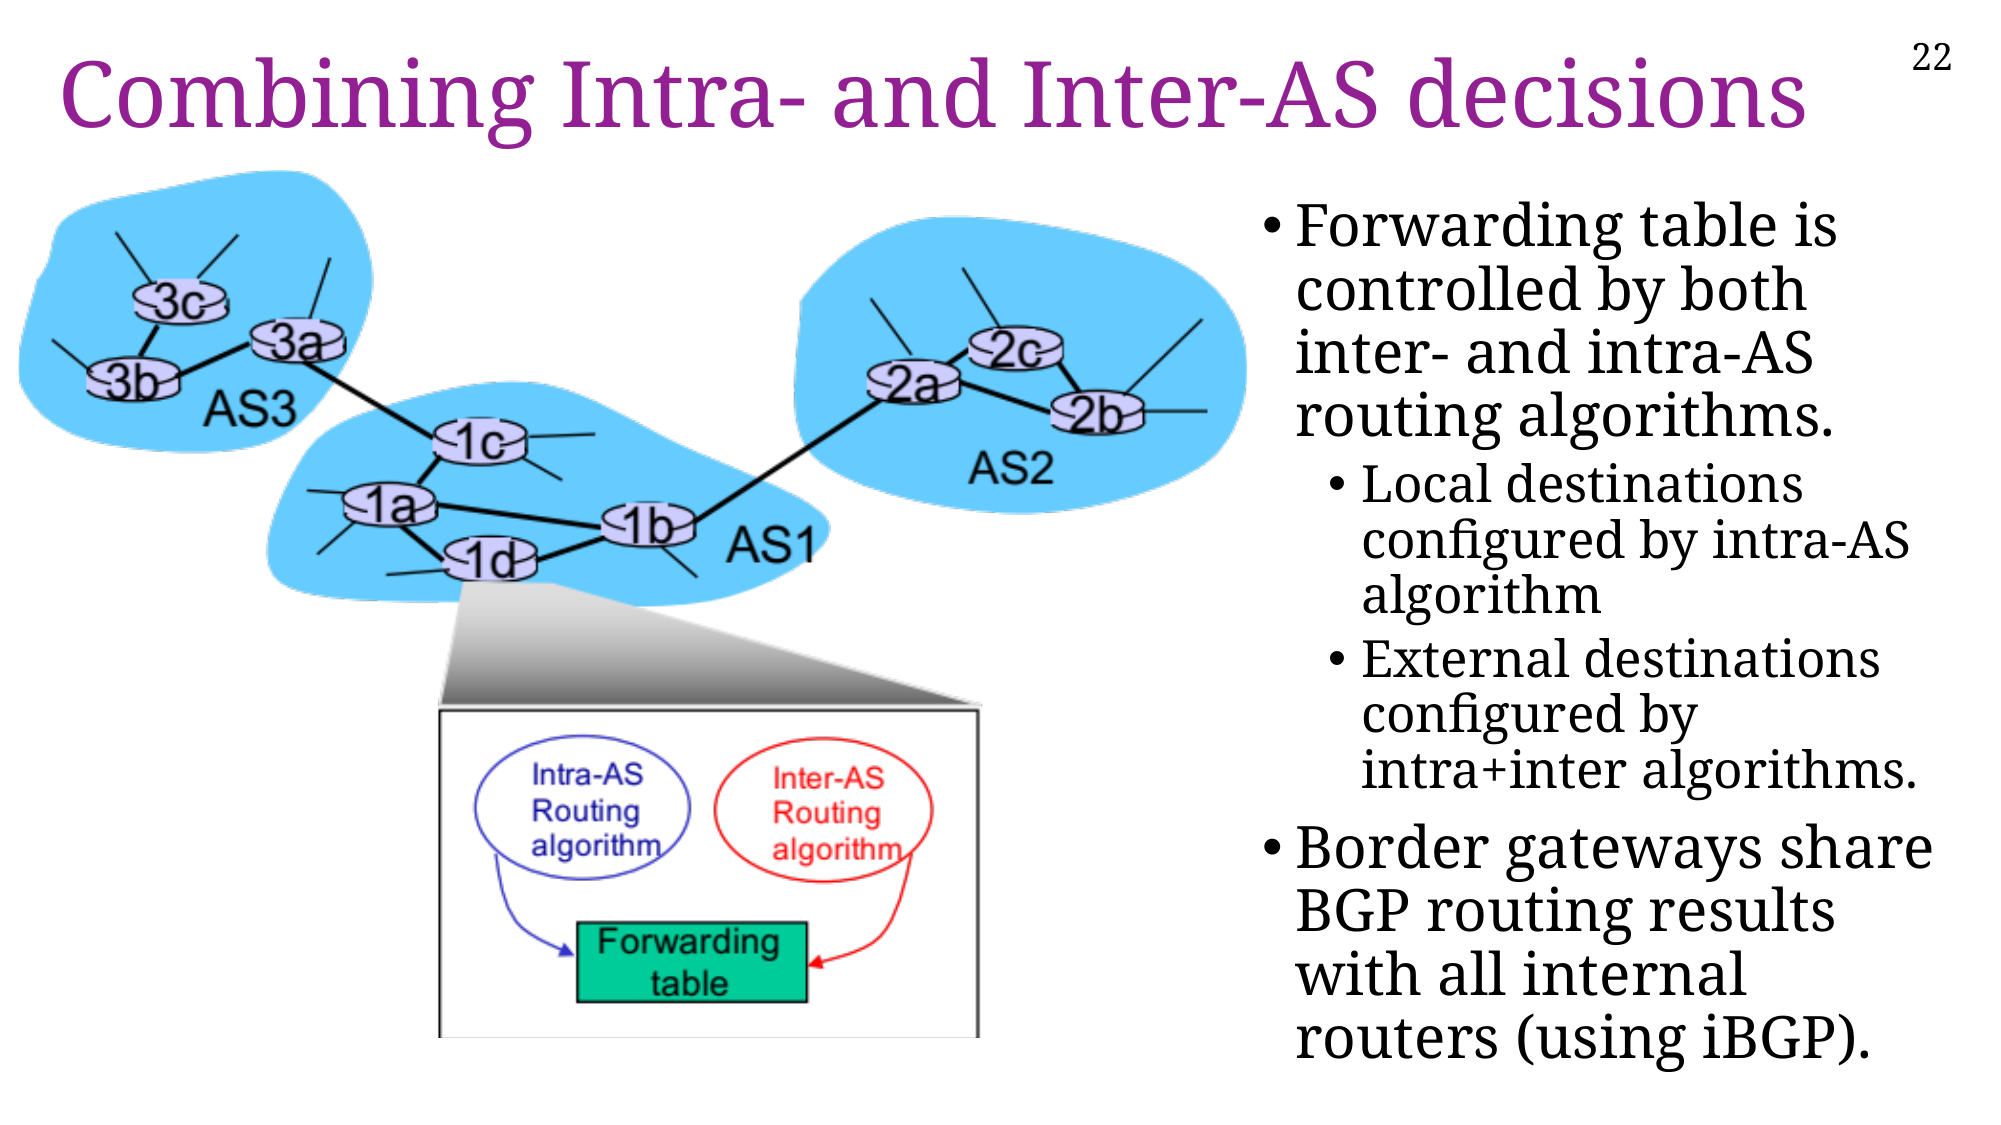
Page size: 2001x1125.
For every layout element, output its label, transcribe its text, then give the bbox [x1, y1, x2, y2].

picture [18, 170, 1248, 1038]
title Combining Intra- and Inter-AS decisions [43, 25, 1953, 171]
list Forwarding table is controlled by both inter- and intra-AS routing algorithms. Local destinations configured by intra-AS algorithm External destinations configured by intra+inter algorithms. Border gateways share BGP routing results with all internal routers (using iBGP). [1247, 188, 1953, 1106]
